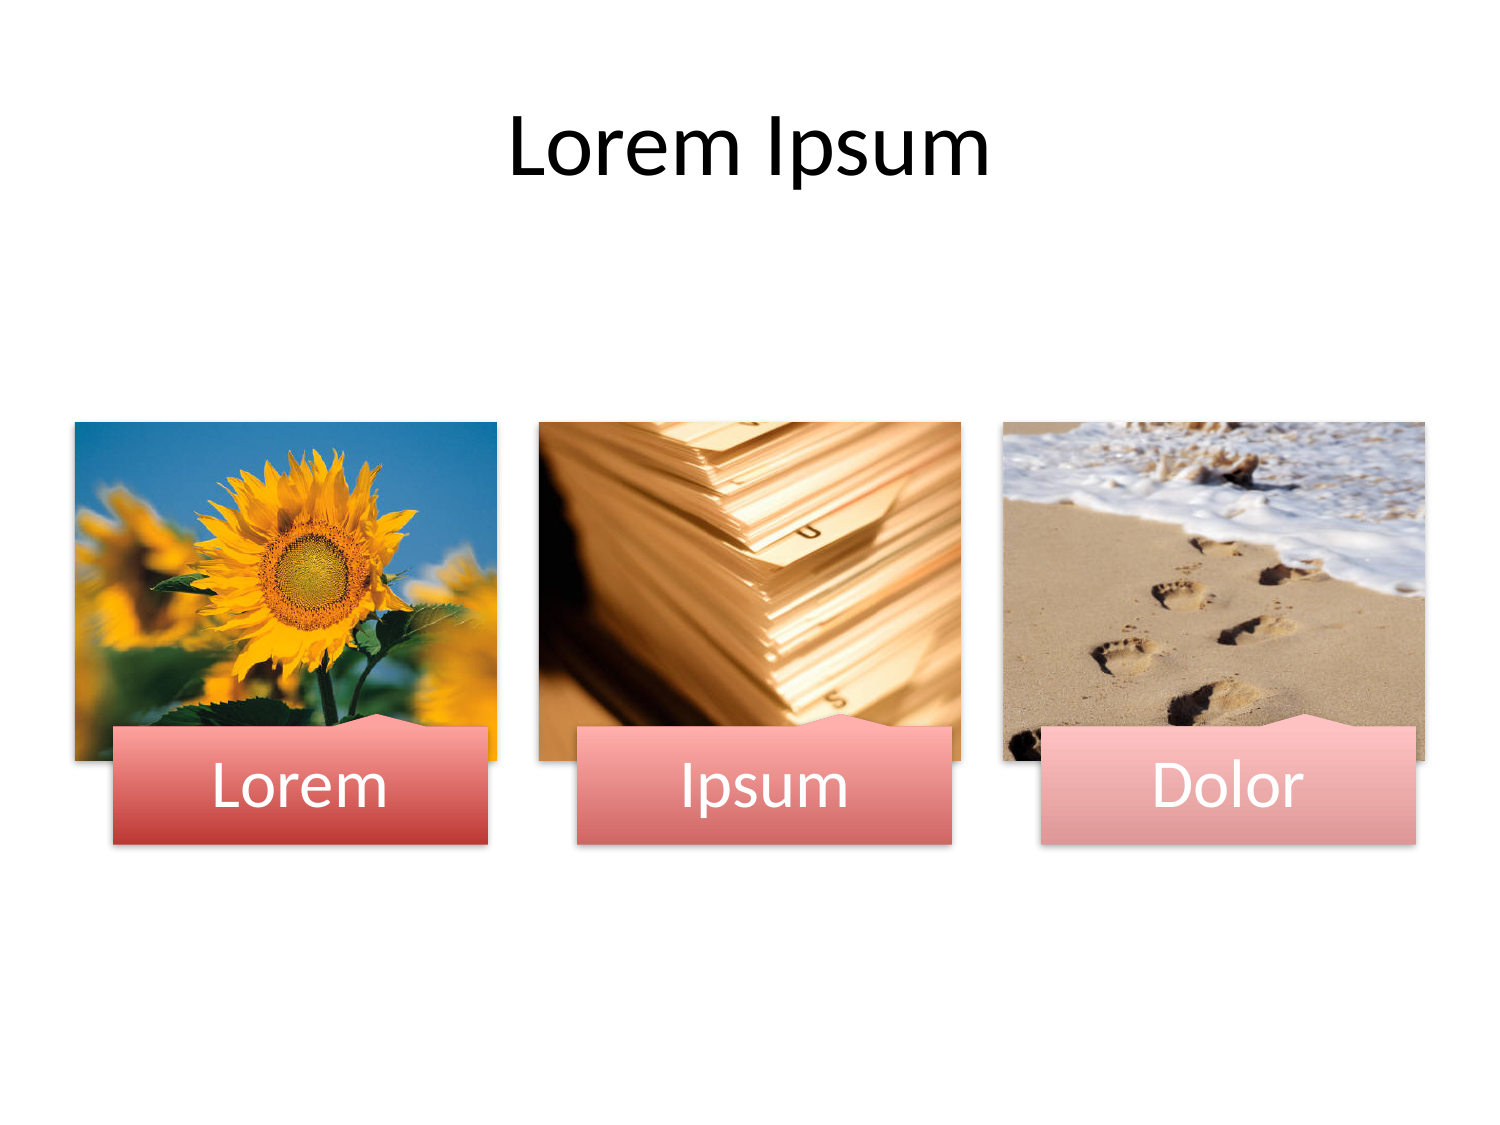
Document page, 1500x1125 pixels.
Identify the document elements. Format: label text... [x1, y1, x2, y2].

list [74, 262, 1426, 1006]
title Lorem Ipsum [75, 45, 1425, 233]
